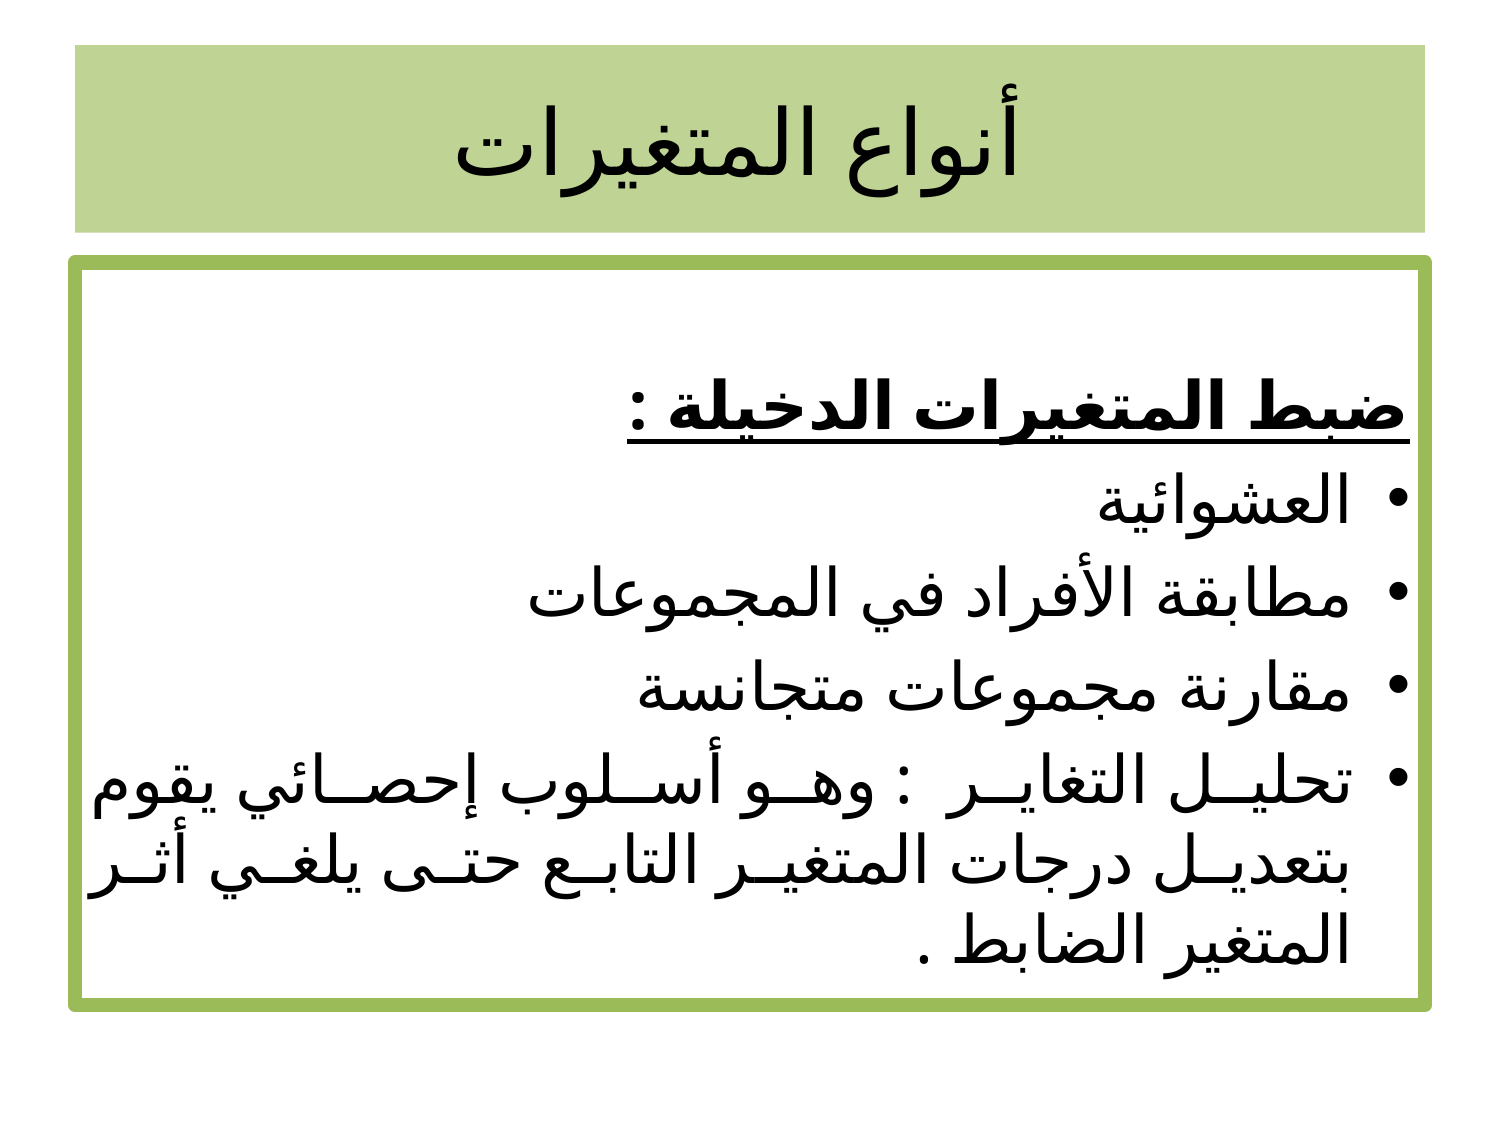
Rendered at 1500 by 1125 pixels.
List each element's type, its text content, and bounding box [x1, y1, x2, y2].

title أنواع المتغيرات [75, 45, 1425, 233]
list ضبط المتغيرات الدخيلة : العشوائية مطابقة الأفراد في المجموعات مقارنة مجموعات متجانسة تحليل التغاير : وهو أسلوب إحصائي يقوم بتعديل درجات المتغير التابع حتى يلغي أثر المتغير الضابط . [75, 262, 1425, 1005]
